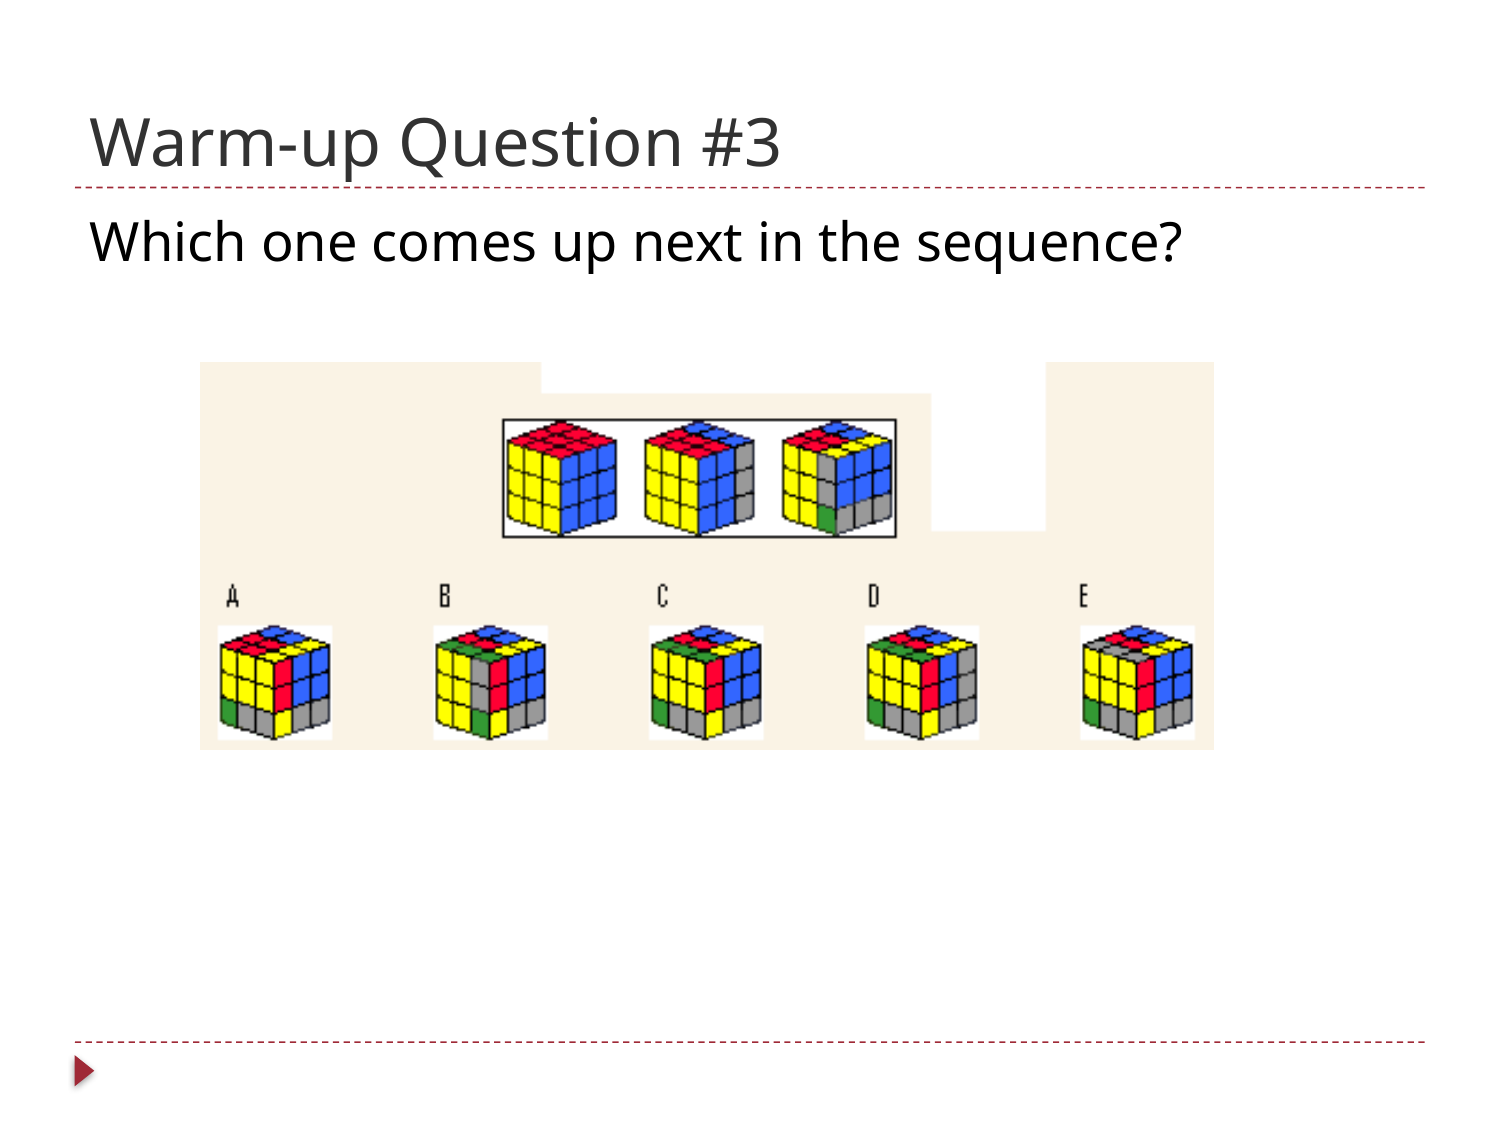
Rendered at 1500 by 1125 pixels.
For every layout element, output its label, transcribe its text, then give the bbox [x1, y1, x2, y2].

picture [199, 362, 1214, 751]
title Warm-up Question #3 [75, 24, 1425, 188]
list Which one comes up next in the sequence? [75, 200, 1425, 313]
